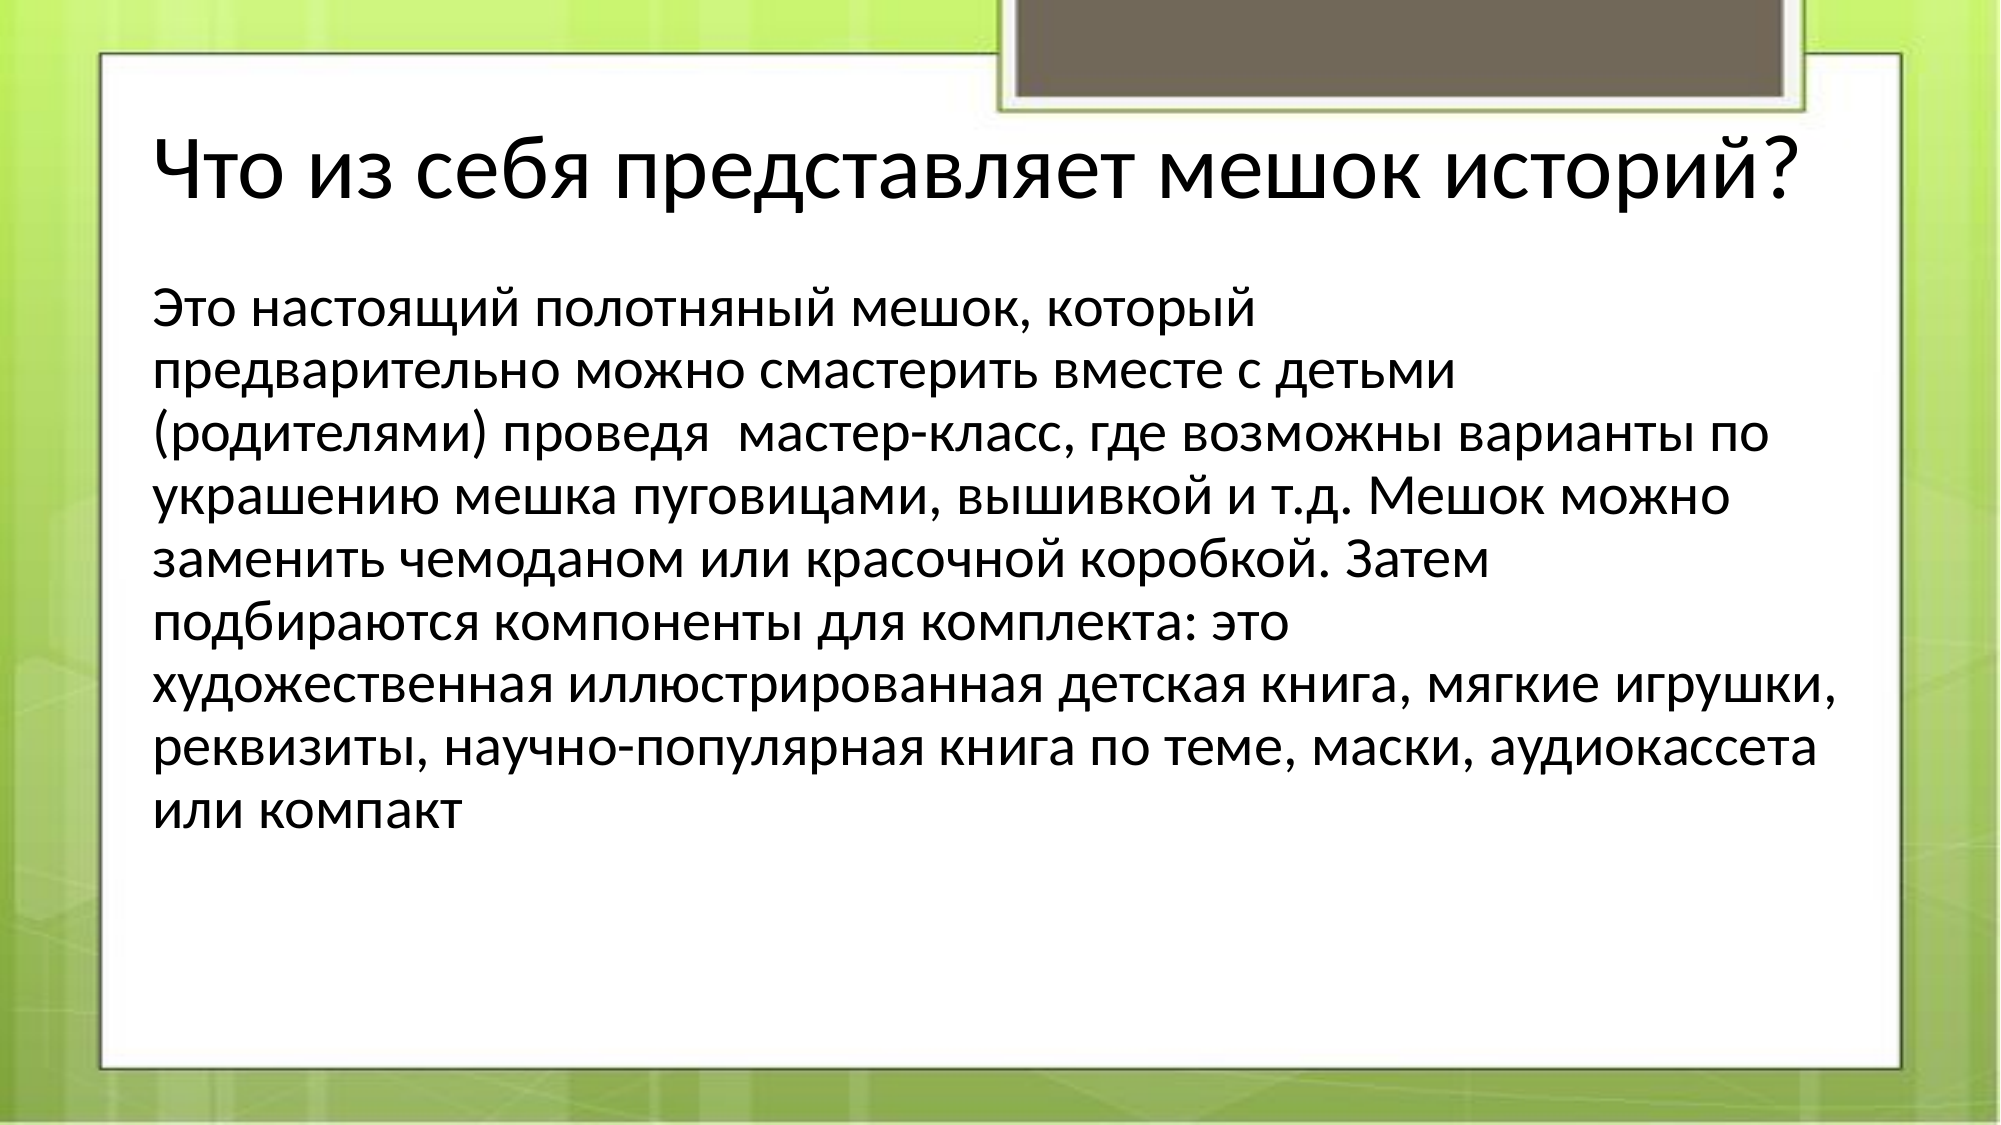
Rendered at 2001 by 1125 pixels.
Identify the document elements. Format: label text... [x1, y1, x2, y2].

title Что из себя представляет мешок историй? [137, 59, 1863, 268]
list Это настоящий полотняный мешок, который предварительно можно смастерить вместе с детьми (родителями) проведя мастер-класс, где возможны варианты по украшению мешка пуговицами, вышивкой и т.д. Мешок можно заменить чемоданом или красочной коробкой. Затем подбираются компоненты для комплекта: это художественная иллюстрированная детская книга, мягкие игрушки, реквизиты, научно-популярная книга по теме, маски, аудиокассета или компакт [137, 268, 1863, 982]
picture [0, 0, 2001, 1125]
